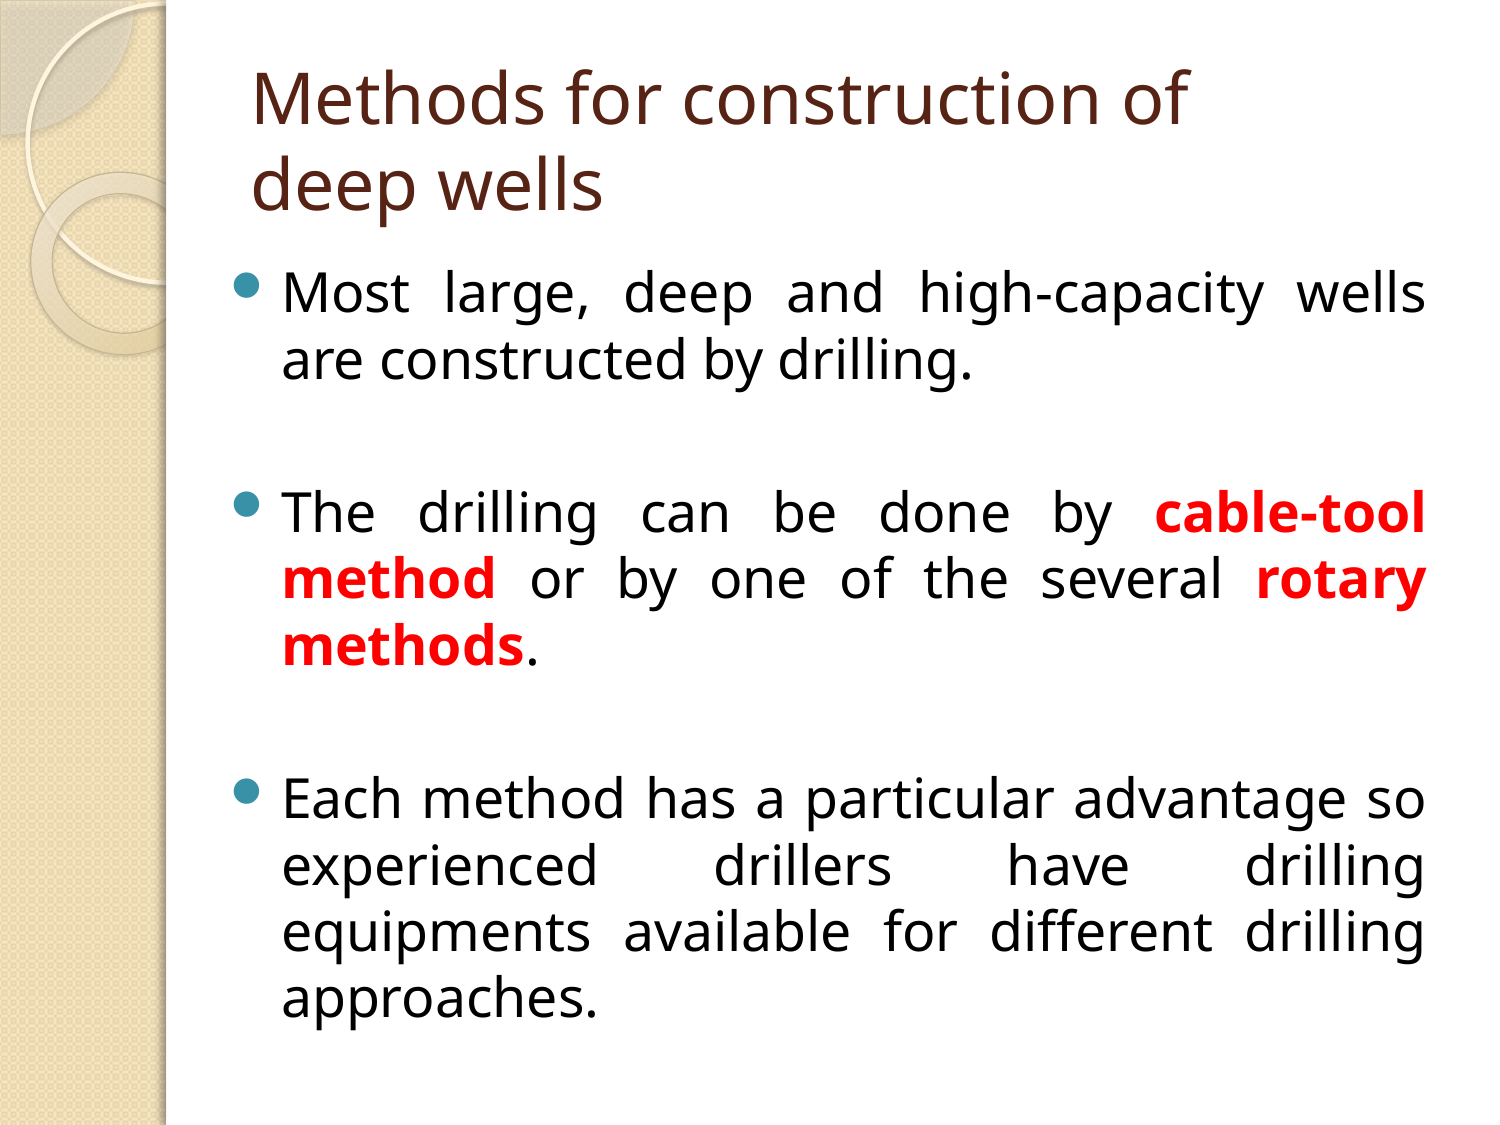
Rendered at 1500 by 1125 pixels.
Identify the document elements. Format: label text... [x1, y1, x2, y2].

list Most large, deep and high-capacity wells are constructed by drilling. The drilling can be done by cable-tool method or by one of the several rotary methods. Each method has a particular advantage so experienced drillers have drilling equipments available for different drilling approaches. [212, 249, 1443, 1038]
title Methods for construction of deep wells [235, 45, 1466, 233]
